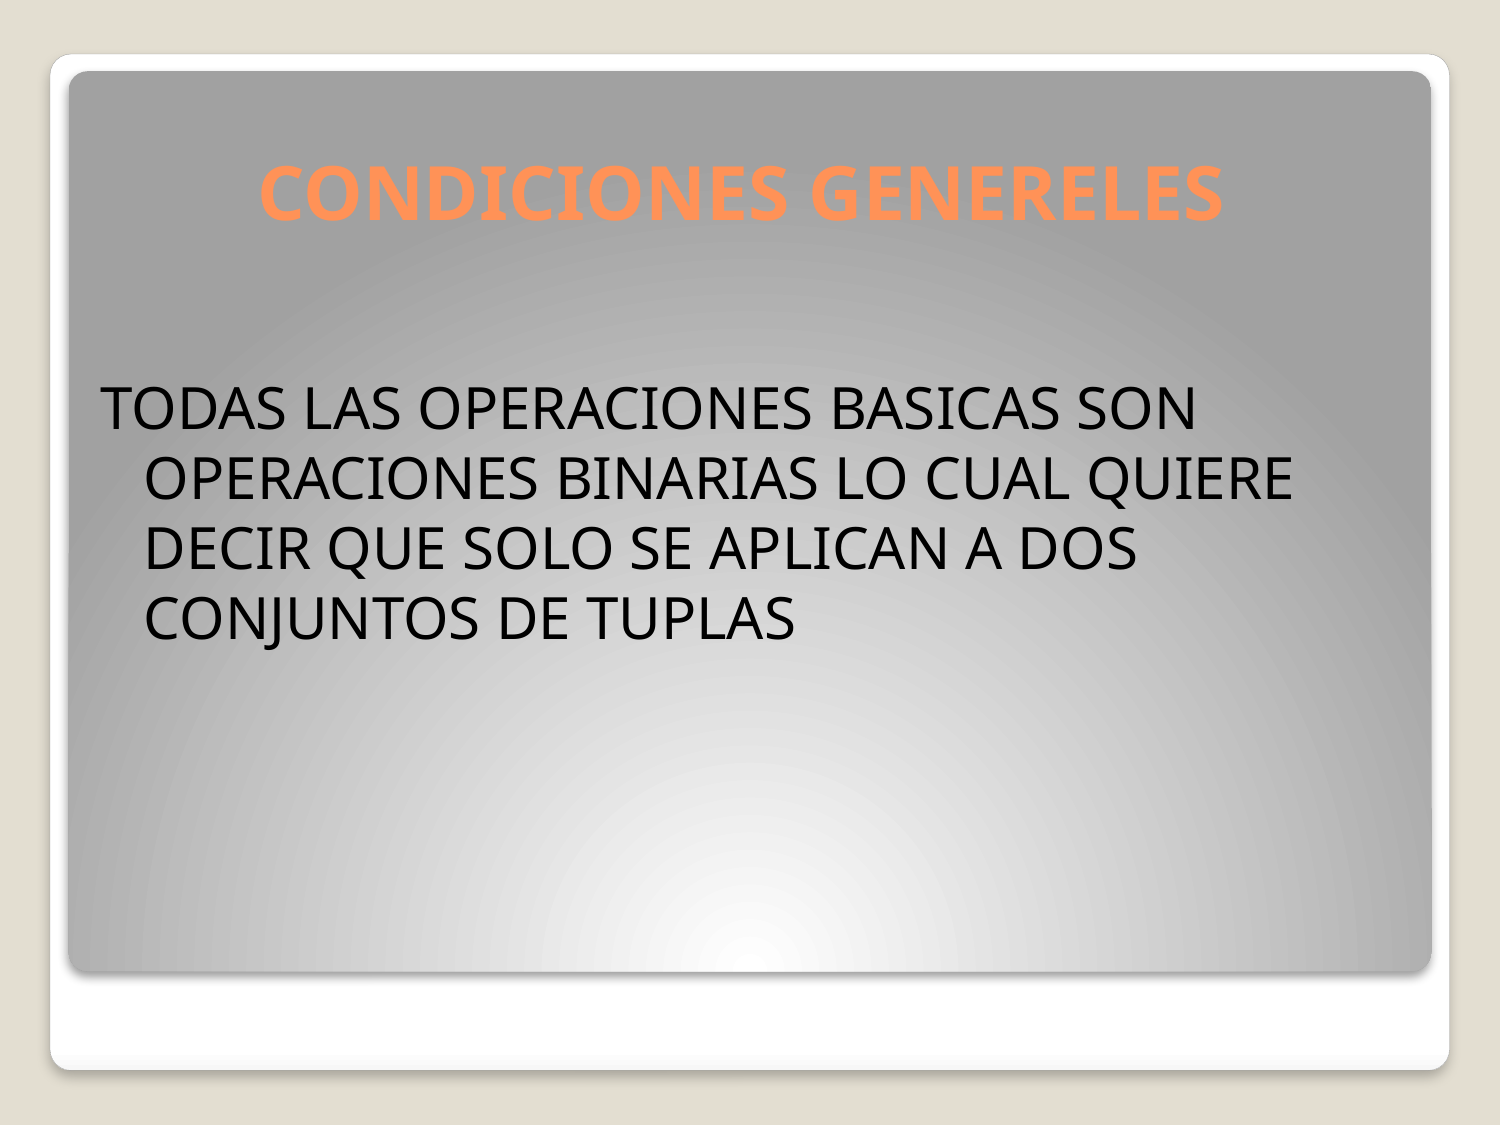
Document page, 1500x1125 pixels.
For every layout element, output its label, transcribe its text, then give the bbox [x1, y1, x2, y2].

title CONDICIONES GENERELES [70, 70, 1413, 243]
list TODAS LAS OPERACIONES BASICAS SON OPERACIONES BINARIAS LO CUAL QUIERE DECIR QUE SOLO SE APLICAN A DOS CONJUNTOS DE TUPLAS [70, 281, 1413, 969]
